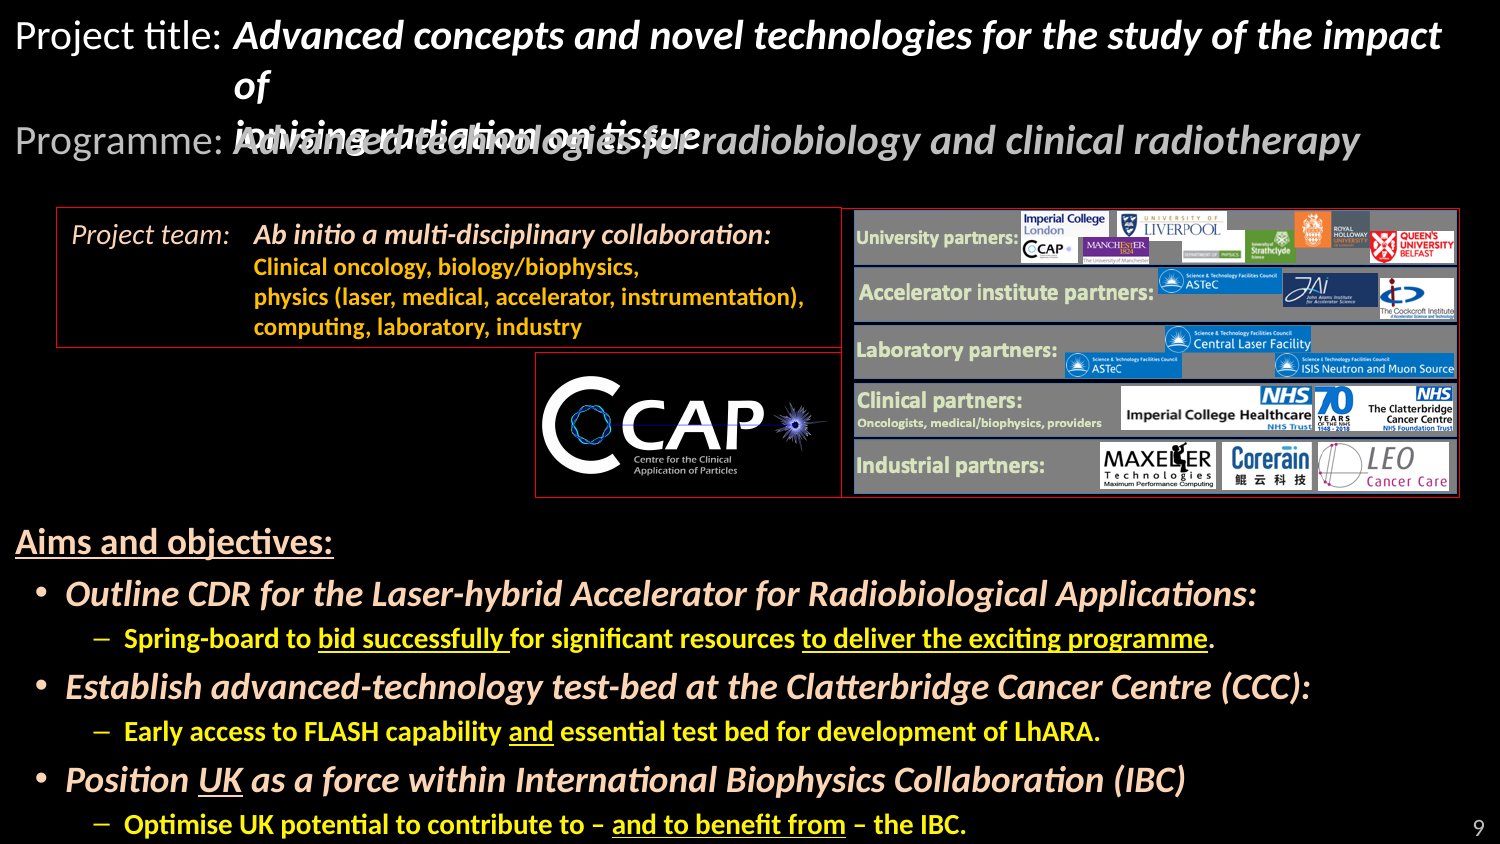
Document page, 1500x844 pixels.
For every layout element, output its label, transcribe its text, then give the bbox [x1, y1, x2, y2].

picture [535, 208, 1460, 499]
text_box Project title: Advanced concepts and novel technologies for the study of the impact of ionising radiation on tissue [0, 0, 1500, 105]
text_box Project team: Ab initio a multi-disciplinary collaboration: Clinical oncology, biology/biophysics, physics (laser, medical, accelerator, instrumentation), computing, laboratory, industry [56, 207, 839, 348]
slide_number 9 [1149, 808, 1500, 844]
text_box Programme: Advanced technologies for radiobiology and clinical radiotherapy [0, 105, 1500, 171]
list Aims and objectives: Outline CDR for the Laser-hybrid Accelerator for Radiobiological Applications: Spring-board to bid successfully for significant resources to deliver the exciting programme. Establish advanced-technology test-bed at the Clatterbridge Cancer Centre (CCC): Early access to FLASH capability and essential test bed for development of LhARA. Position UK as a force within International Biophysics Collaboration (IBC) Optimise UK potential to contribute to – and to benefit from – the IBC. [0, 509, 1500, 844]
